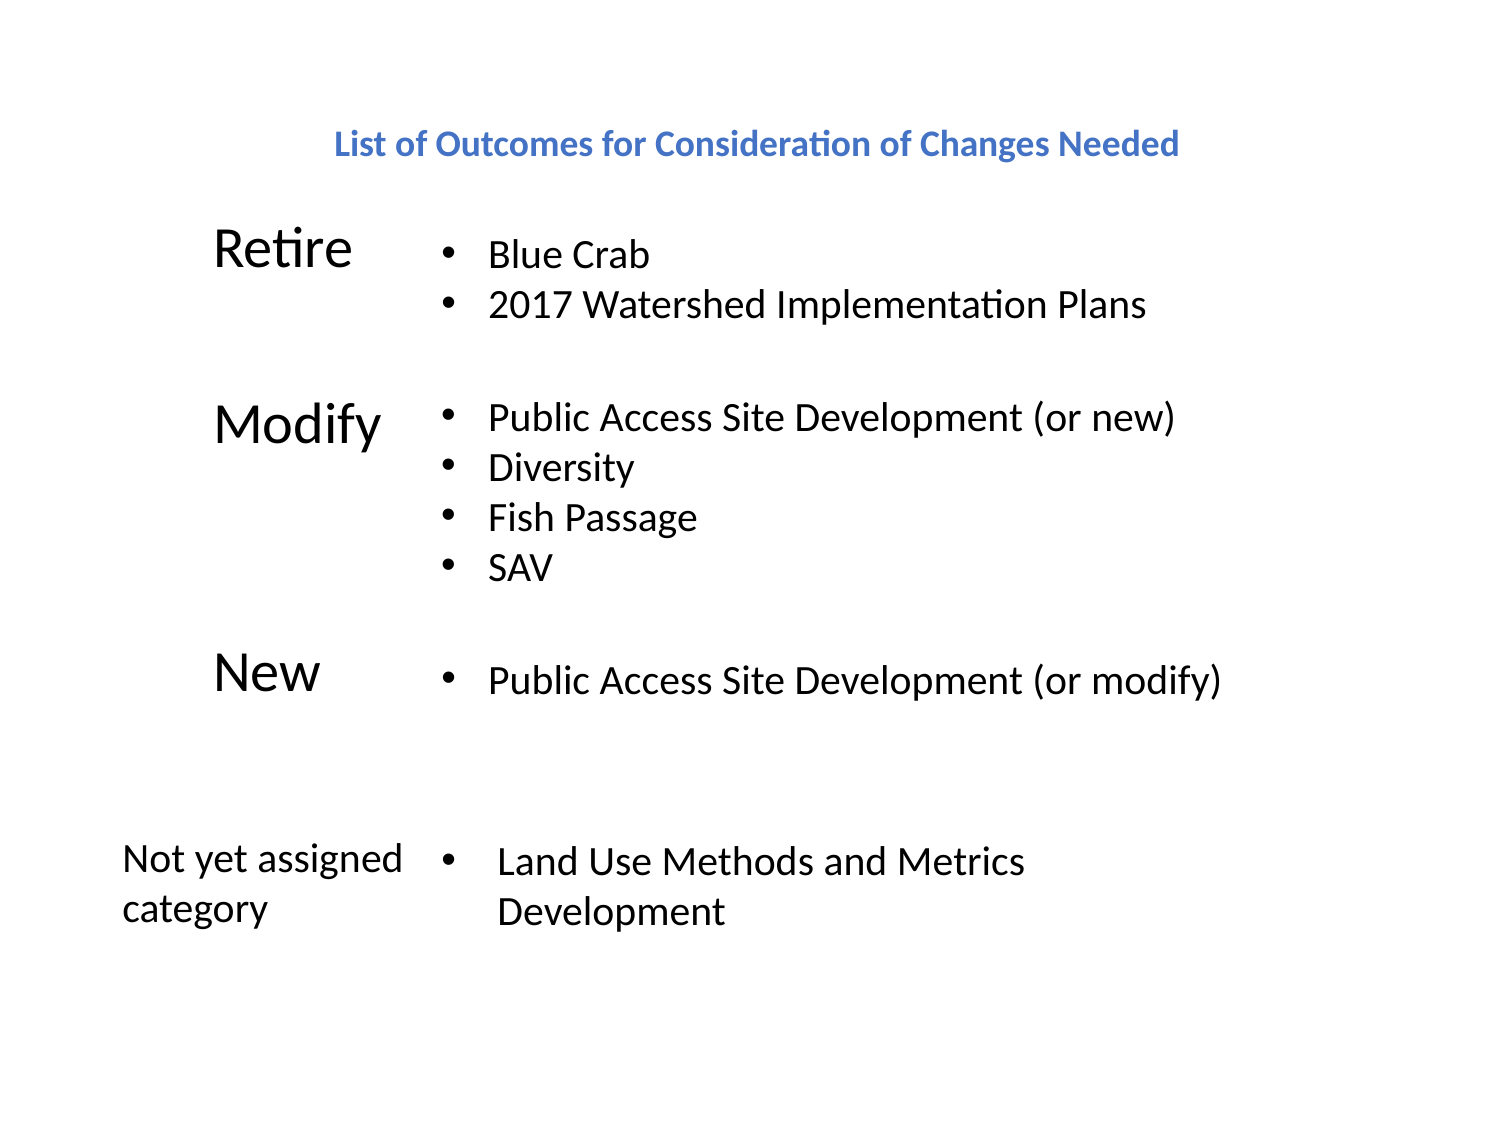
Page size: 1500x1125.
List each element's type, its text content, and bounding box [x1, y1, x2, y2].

text_box Blue Crab 2017 Watershed Implementation Plans [426, 219, 1260, 335]
text_box Public Access Site Development (or modify) [426, 645, 1246, 826]
text_box New [198, 626, 410, 711]
text_box Public Access Site Development (or new) Diversity Fish Passage SAV [426, 382, 1320, 597]
text_box Land Use Methods and Metrics Development [426, 826, 1246, 1062]
text_box Modify [198, 377, 461, 463]
text_box Retire [198, 201, 410, 287]
text_box List of Outcomes for Consideration of Changes Needed [319, 111, 1260, 172]
text_box Not yet assigned category [107, 823, 461, 939]
